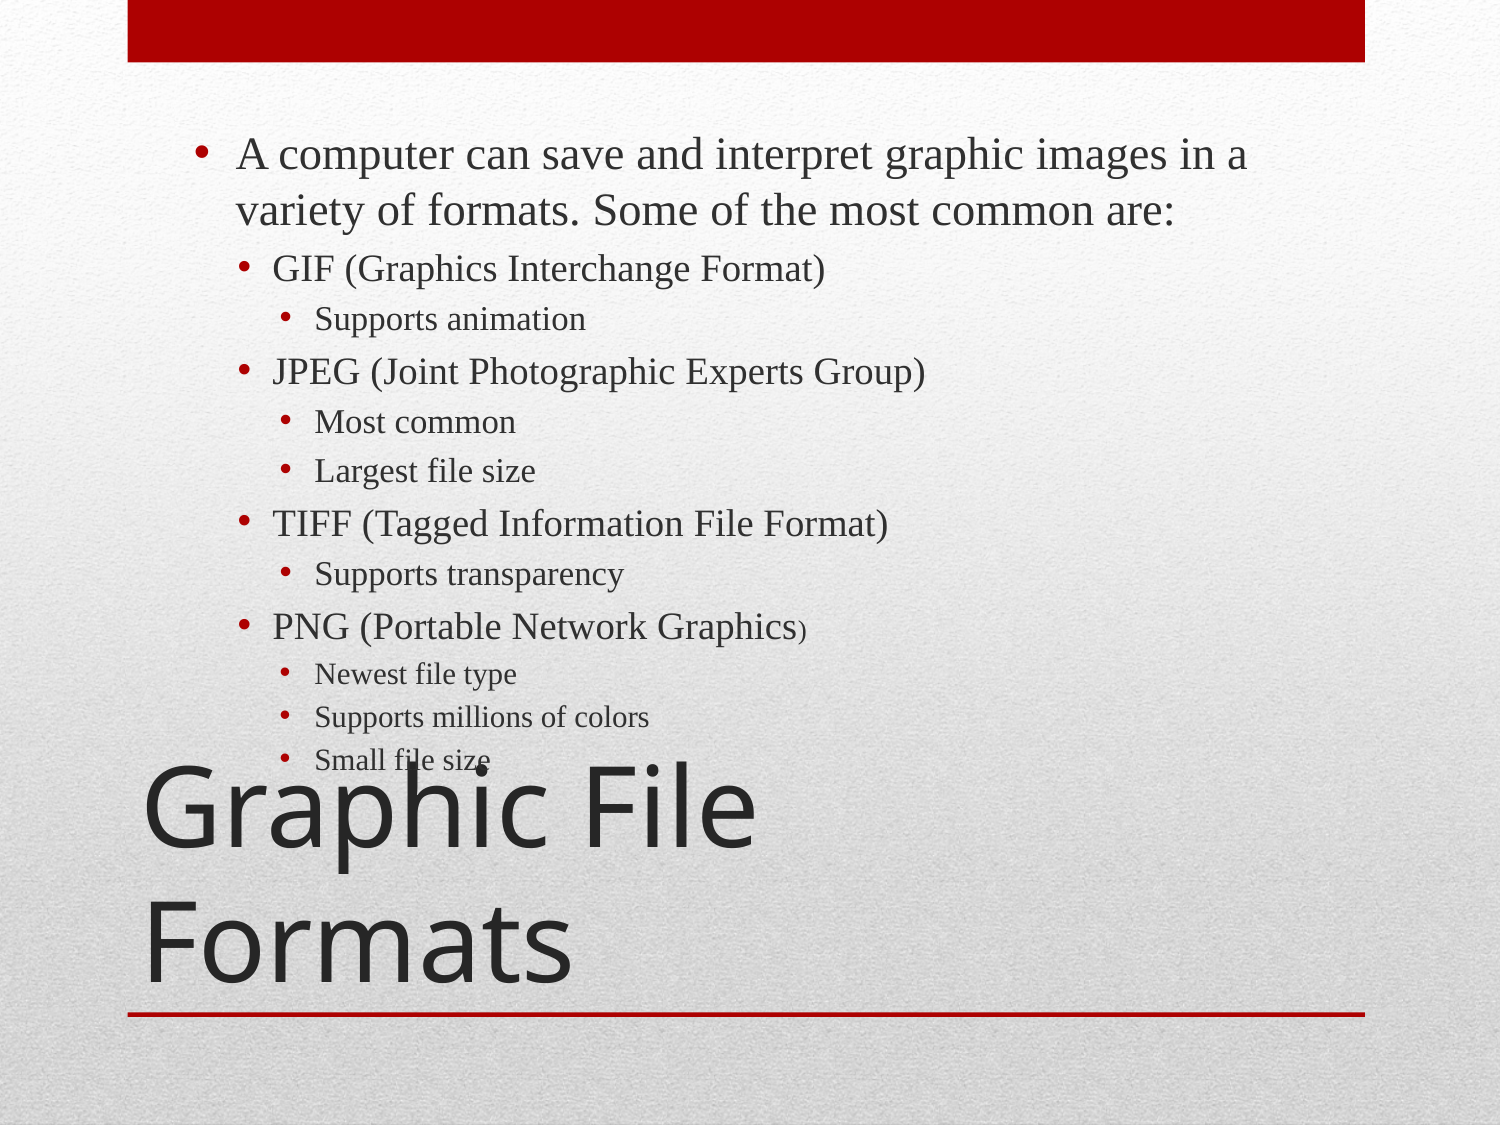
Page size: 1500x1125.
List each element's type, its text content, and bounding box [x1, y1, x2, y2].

list A computer can save and interpret graphic images in a variety of formats. Some of the most common are: GIF (Graphics Interchange Format) Supports animation JPEG (Joint Photographic Experts Group) Most common Largest file size TIFF (Tagged Information File Format) Supports transparency PNG (Portable Network Graphics) Newest file type Supports millions of colors Small file size [125, 112, 1363, 788]
title Graphic File Formats [125, 788, 1238, 1013]
